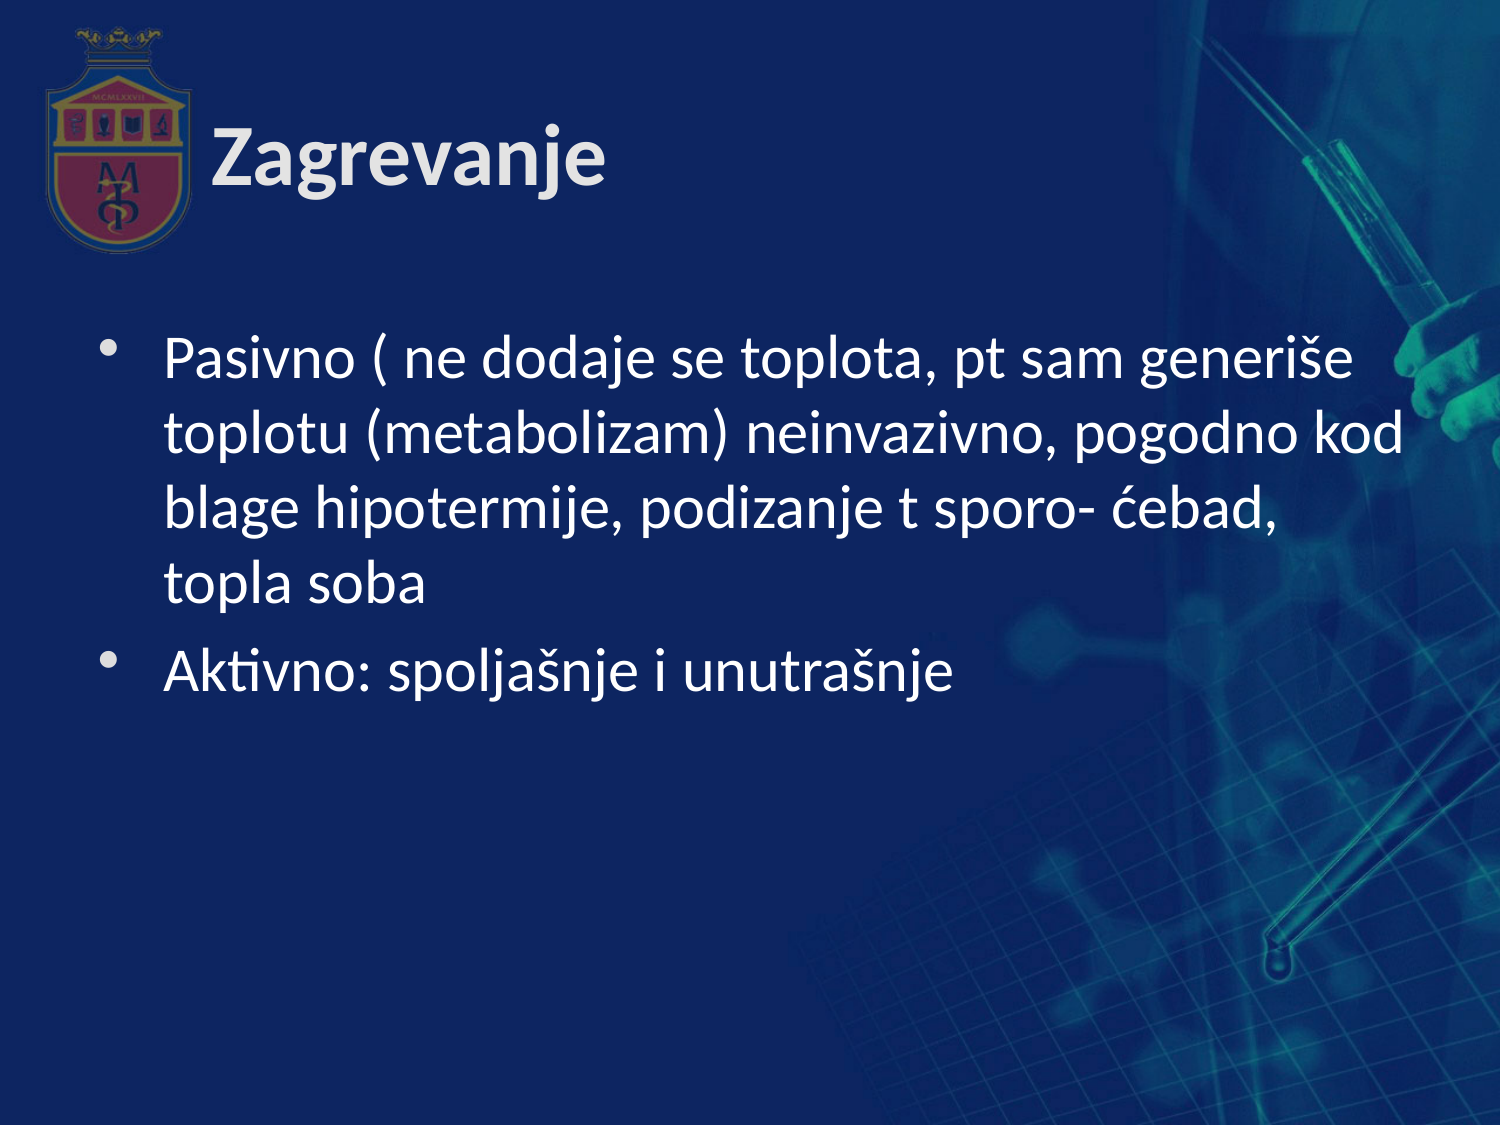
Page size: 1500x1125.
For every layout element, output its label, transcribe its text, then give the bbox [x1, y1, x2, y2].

title Zagrevanje [117, 35, 1468, 265]
list Pasivno ( ne dodaje se toplota, pt sam generiše toplotu (metabolizam) neinvazivno, pogodno kod blage hipotermije, podizanje t sporo- ćebad, topla soba Aktivno: spoljašnje i unutrašnje [75, 308, 1425, 1059]
picture [0, 0, 1500, 1125]
